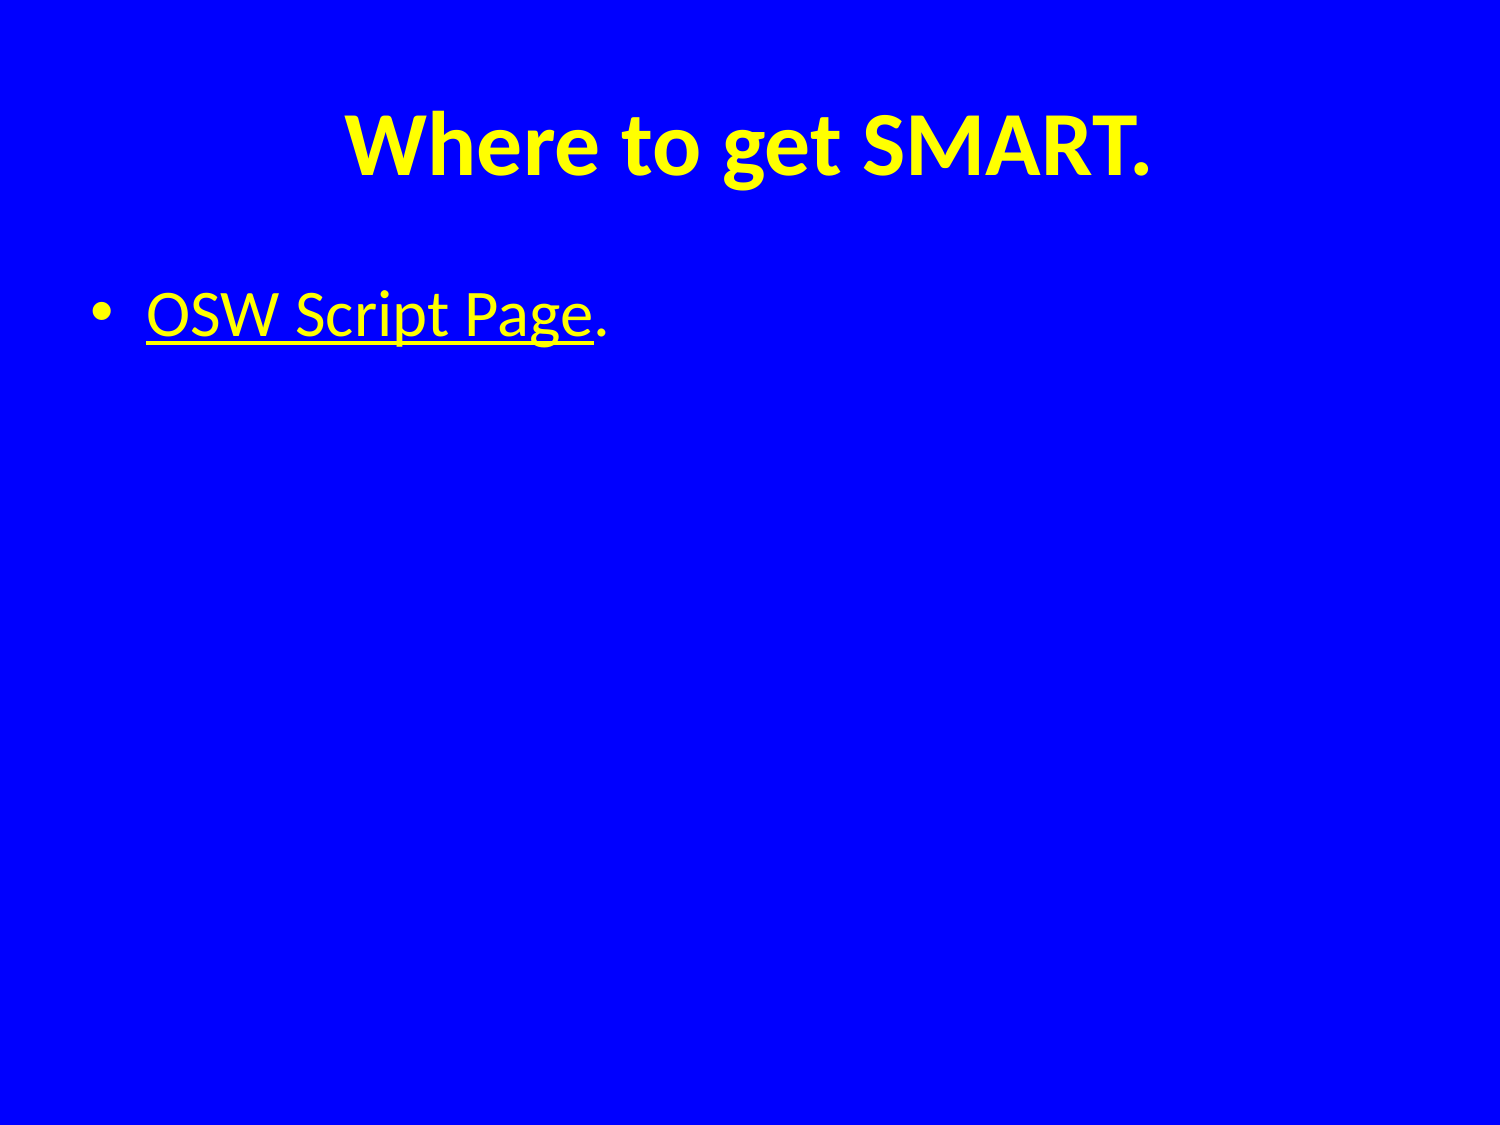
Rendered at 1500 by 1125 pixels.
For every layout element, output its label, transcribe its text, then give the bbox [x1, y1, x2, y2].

title Where to get SMART. [75, 45, 1425, 233]
list OSW Script Page. [75, 262, 1425, 1005]
